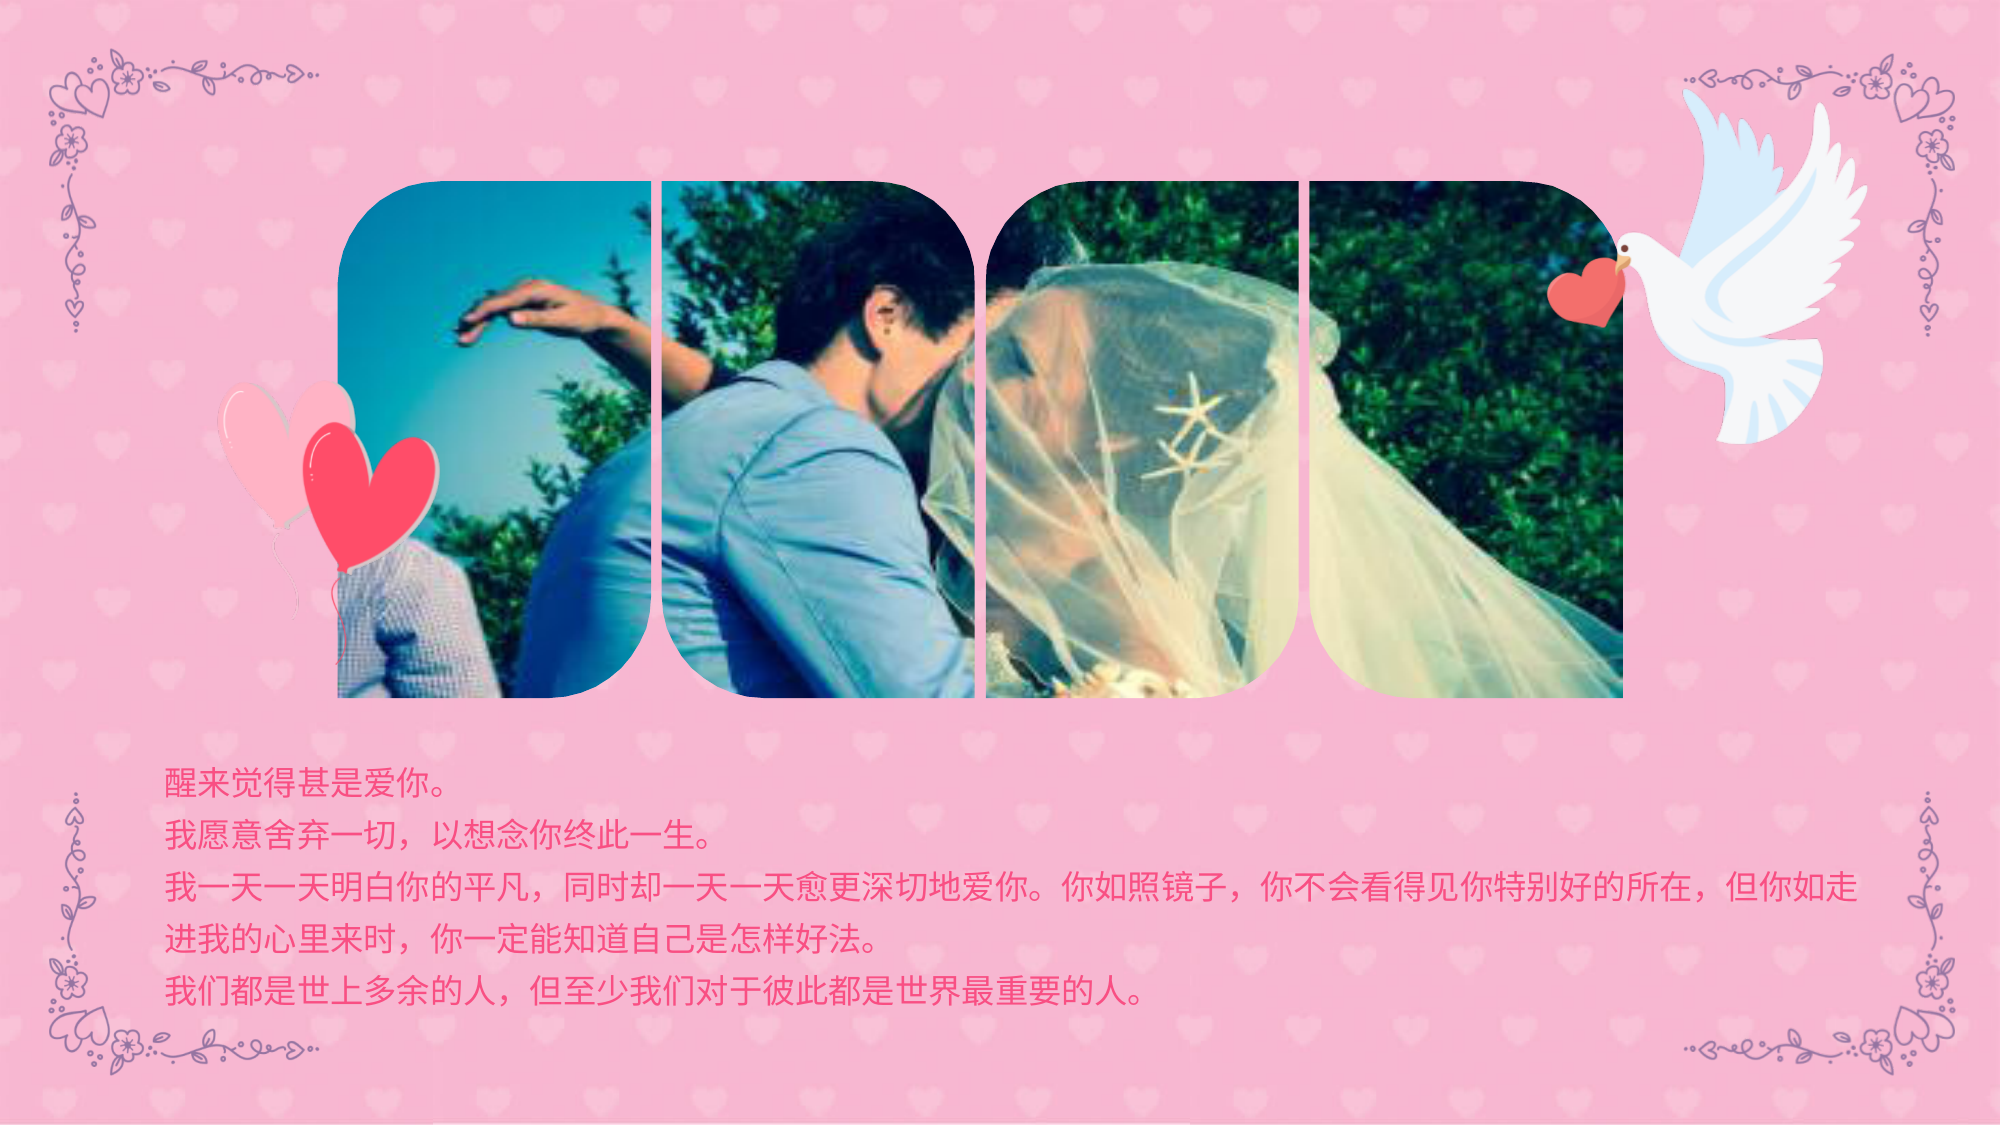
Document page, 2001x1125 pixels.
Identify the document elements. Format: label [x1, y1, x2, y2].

picture [1516, 4, 2000, 485]
text_box [0, 0, 2000, 1125]
picture [184, 368, 481, 684]
picture [0, 770, 355, 1125]
picture [1648, 769, 2000, 1125]
picture [0, 0, 355, 355]
